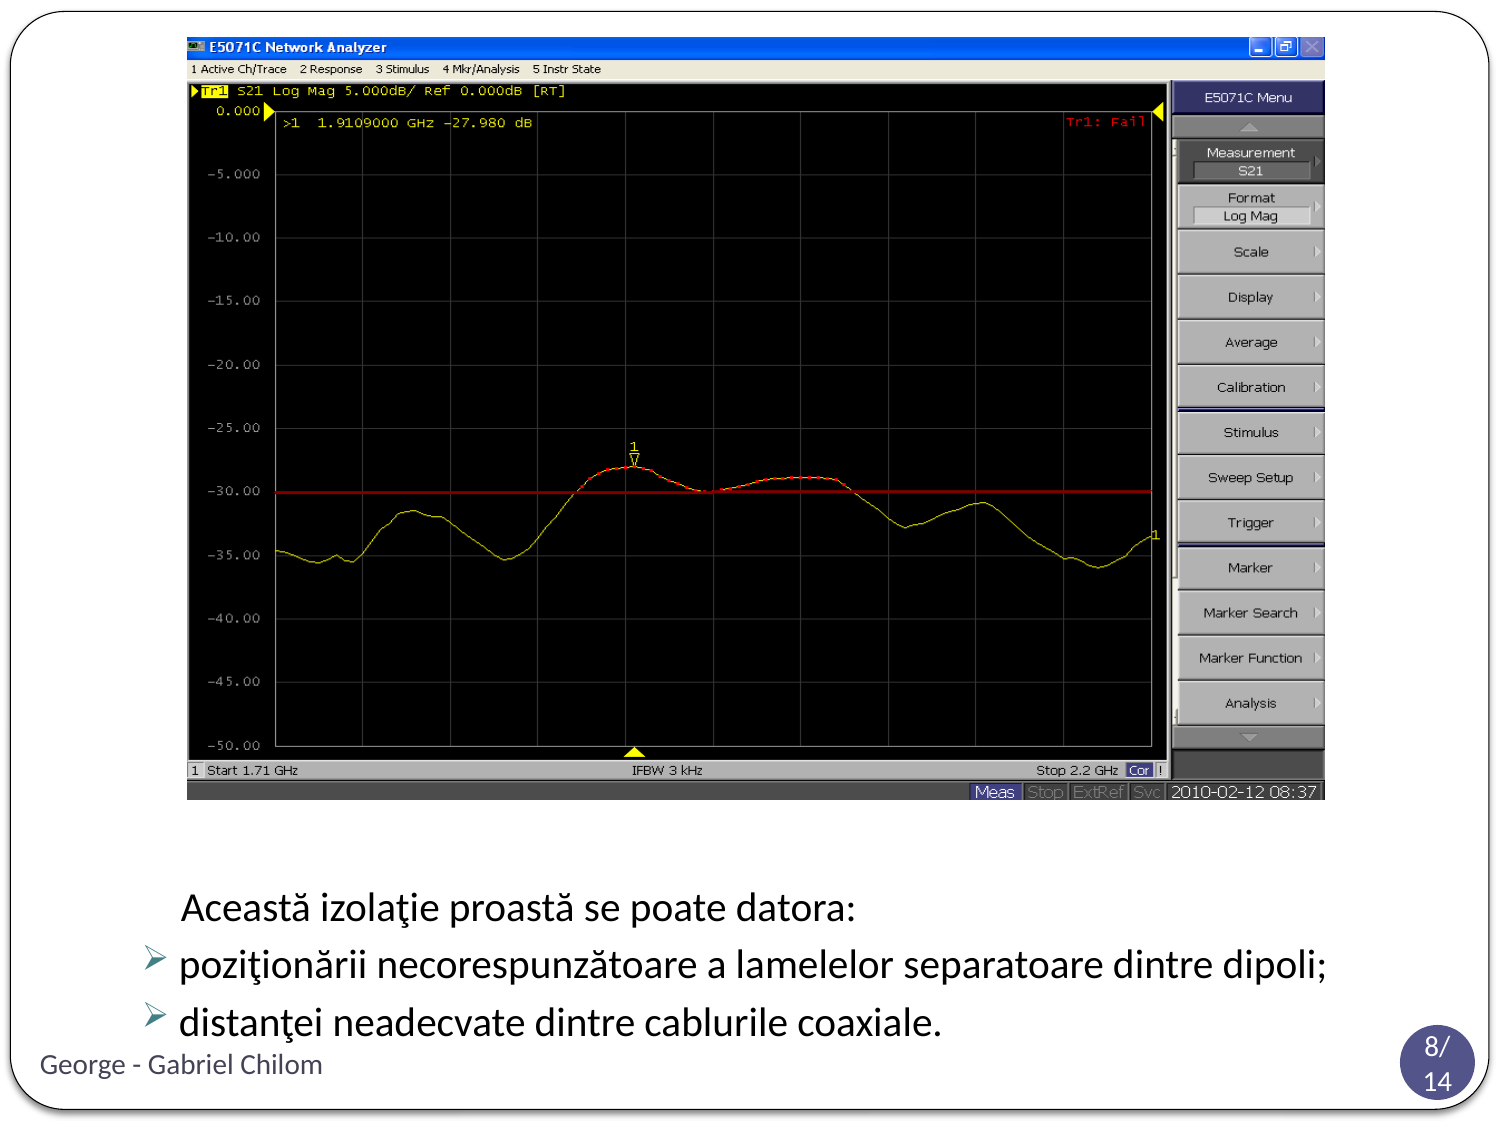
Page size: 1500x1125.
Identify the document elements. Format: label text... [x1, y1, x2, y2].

picture [187, 37, 1326, 801]
slide_number 8/14 [1399, 1024, 1475, 1100]
footer George - Gabriel Chilom [24, 1025, 675, 1100]
list Această izolaţie proastă se poate datora: poziţionării necorespunzătoare a lamelelor separatoare dintre dipoli; distanţei neadecvate dintre cablurile coaxiale. [74, 37, 1426, 1063]
